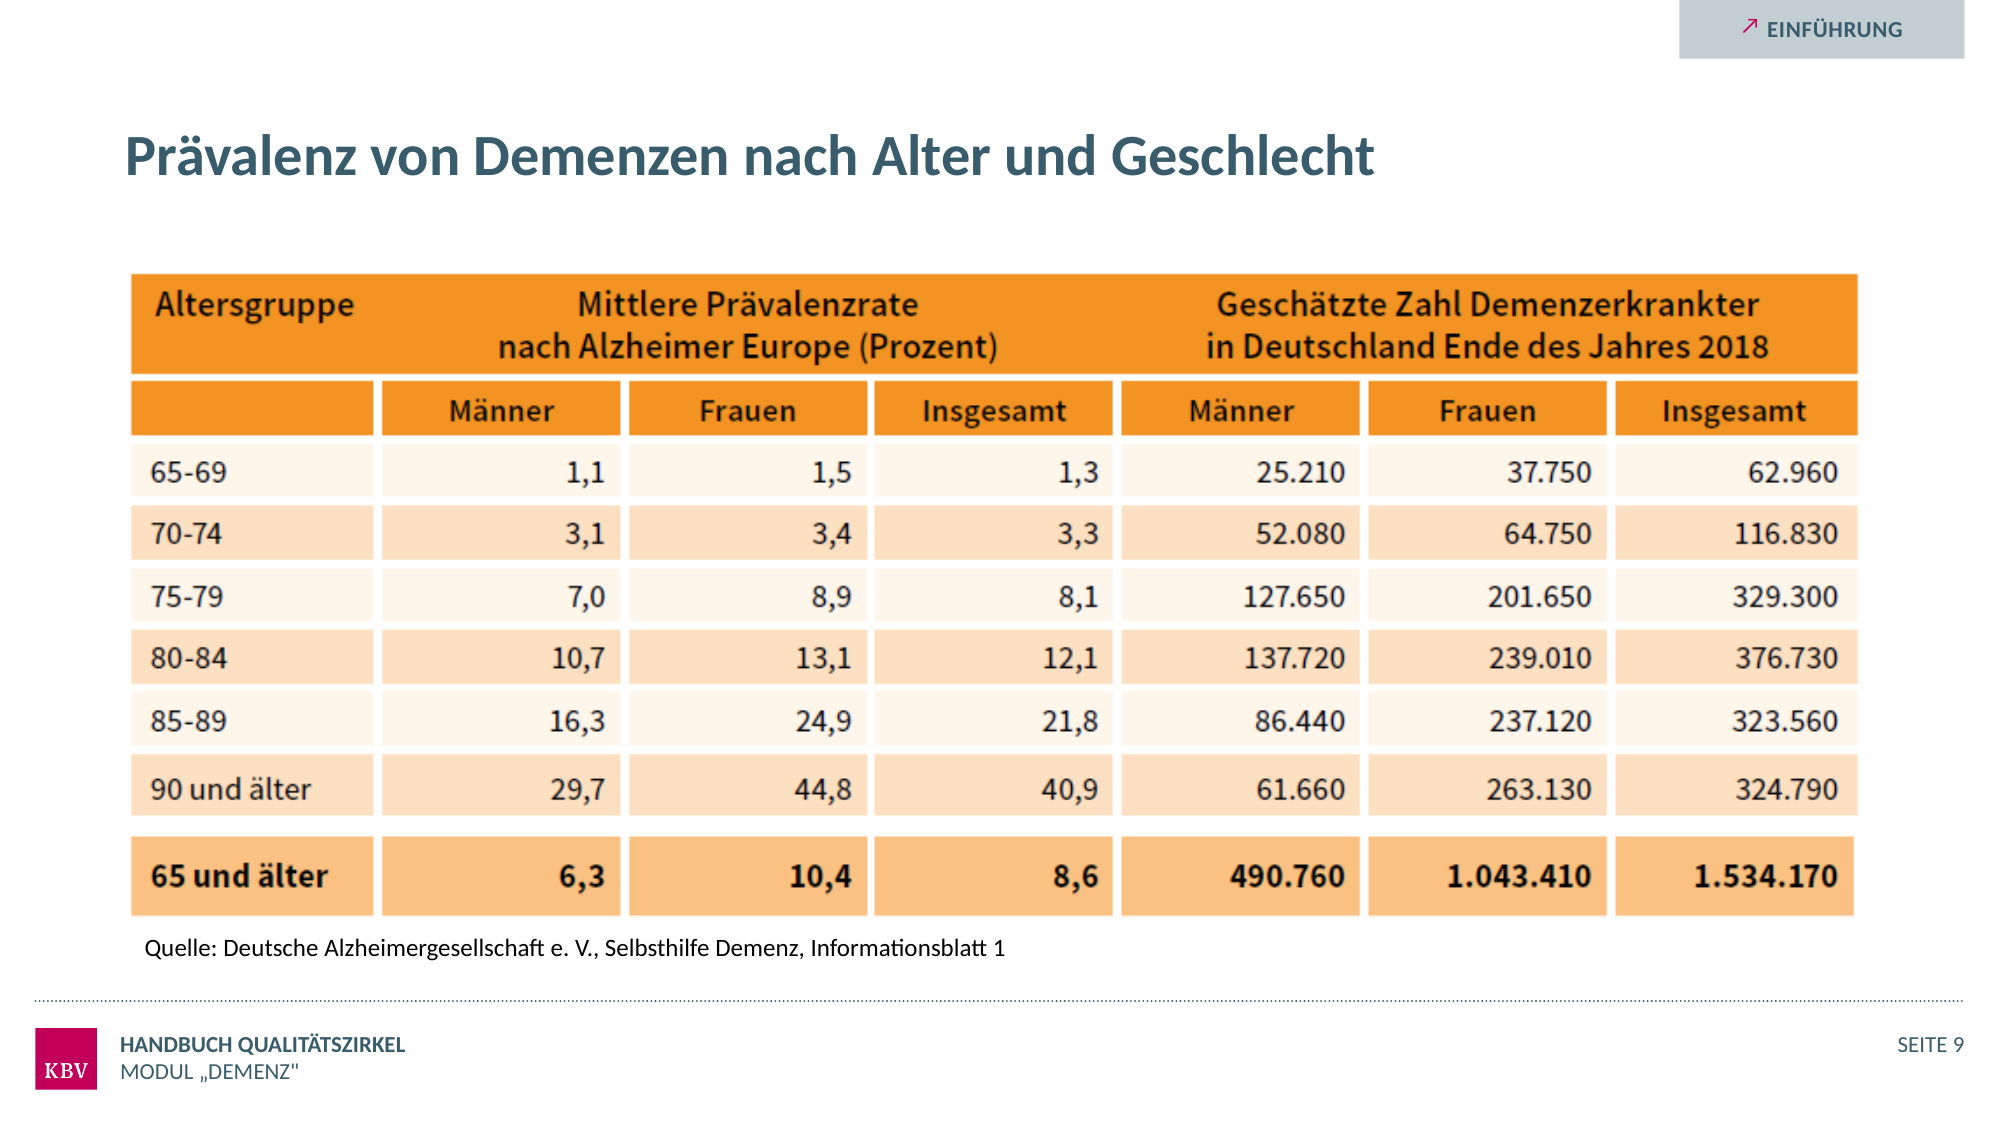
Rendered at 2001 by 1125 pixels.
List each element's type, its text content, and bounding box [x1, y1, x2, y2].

footer Handbuch Qualitätszirkel [120, 1030, 1668, 1057]
text_box Quelle: Deutsche Alzheimergesellschaft e. V., Selbsthilfe Demenz, Informationsblatt 1 [129, 928, 1023, 969]
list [125, 254, 1877, 928]
slide_number Modul „Demenz" [120, 1057, 1668, 1084]
list Einführung [1679, 0, 1965, 59]
slide_number Seite 9 [1787, 1030, 1965, 1057]
title Prävalenz von Demenzen nach Alter und Geschlecht [125, 126, 1886, 197]
